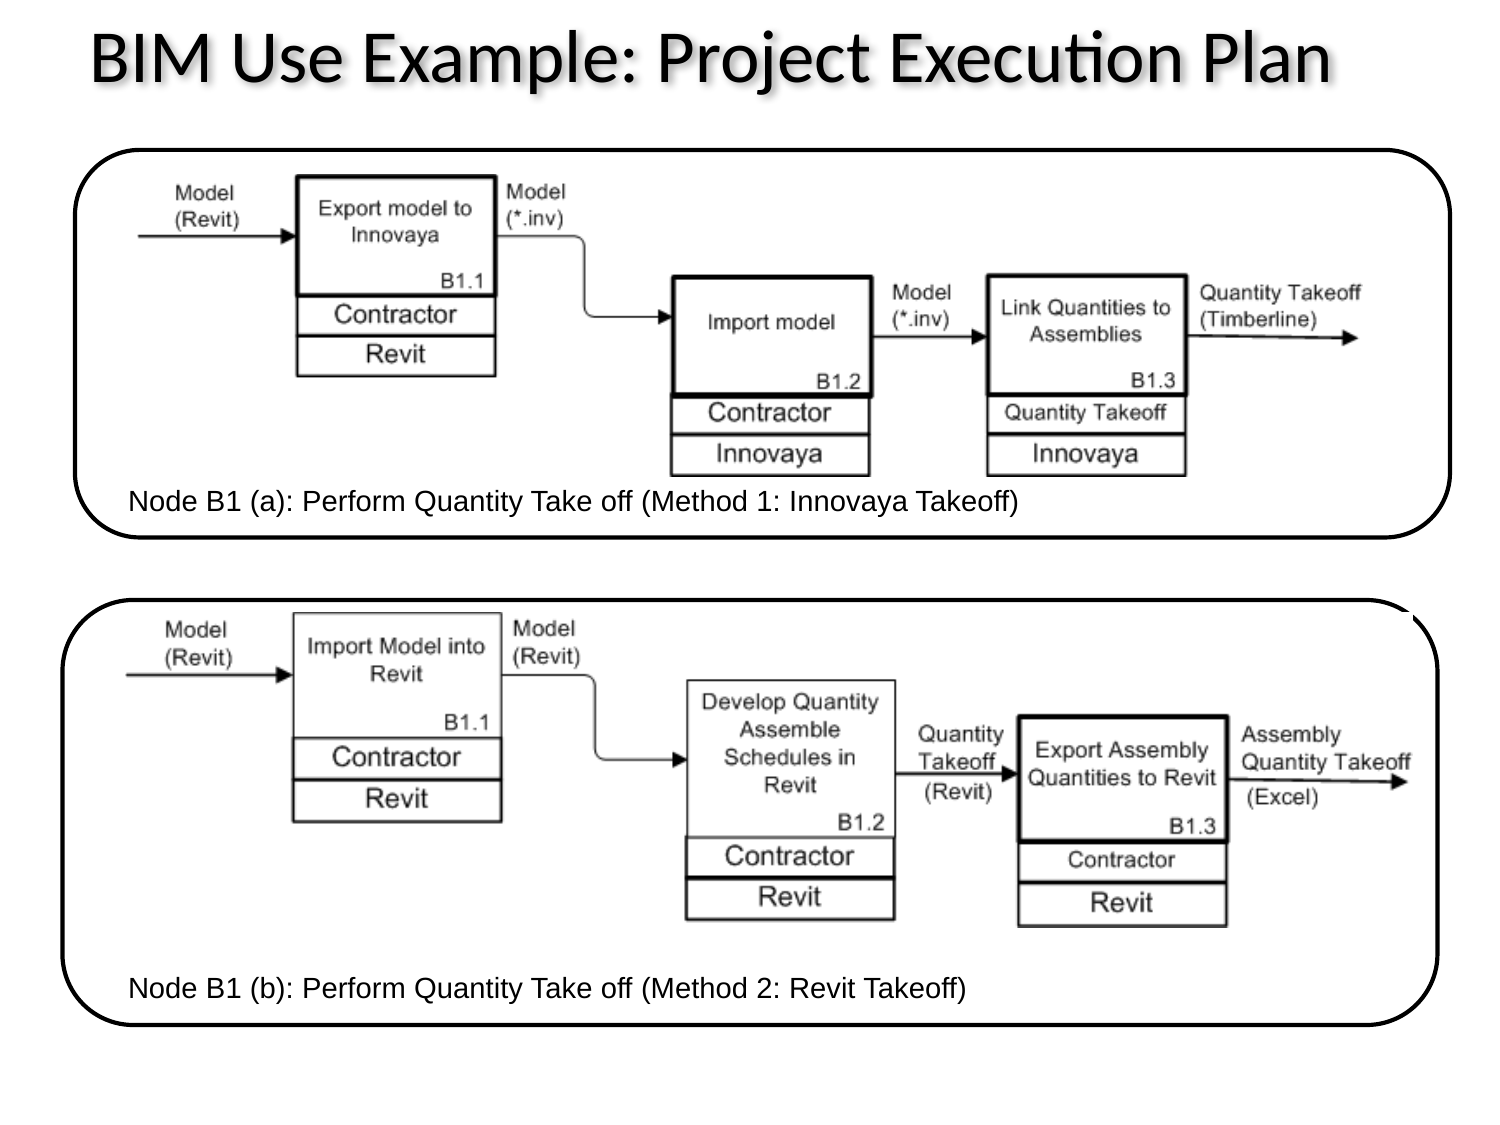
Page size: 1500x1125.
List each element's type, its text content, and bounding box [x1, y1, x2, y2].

text_box [72, 147, 1453, 540]
picture [124, 612, 1413, 929]
picture [137, 174, 1363, 477]
text_box Node B1 (a): Perform Quantity Take off (Method 1: Innovaya Takeoff) [113, 474, 1036, 525]
text_box [60, 597, 1440, 1028]
text_box Node B1 (b): Perform Quantity Take off (Method 2: Revit Takeoff) [113, 962, 984, 1013]
text_box BIM Use Example: Project Execution Plan [74, 0, 1363, 105]
